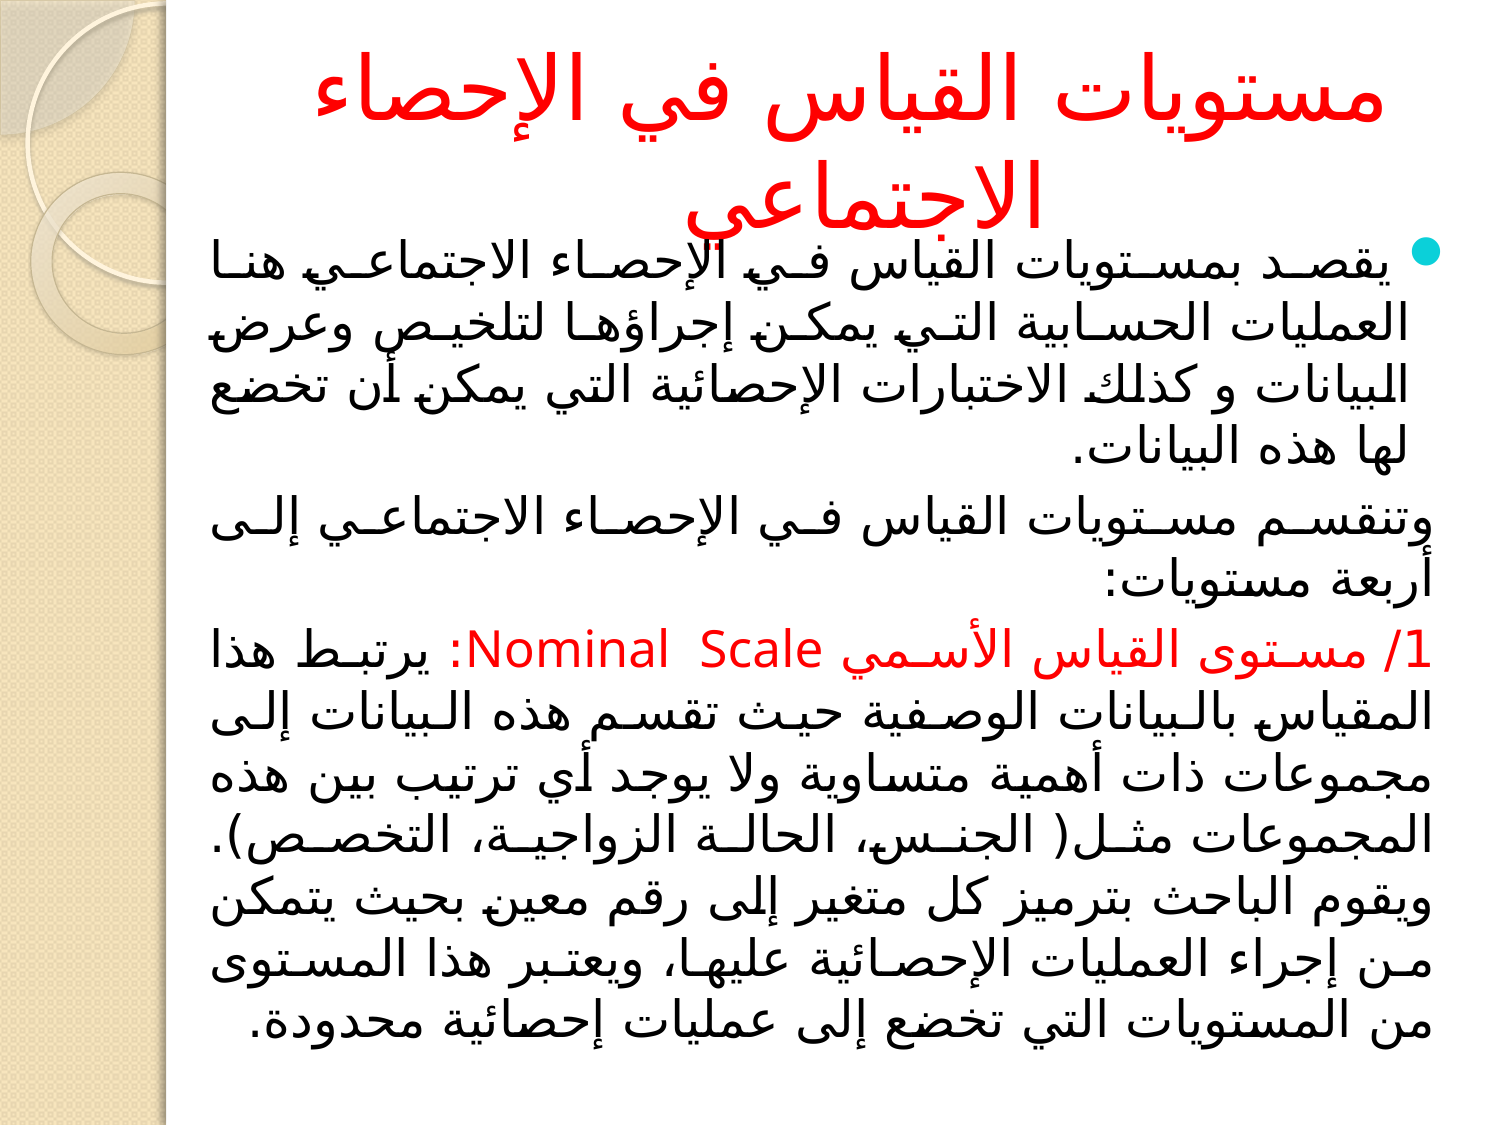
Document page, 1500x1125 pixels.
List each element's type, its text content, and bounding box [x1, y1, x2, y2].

list يقصد بمستويات القياس في الإحصاء الاجتماعي هنا العمليات الحسابية التي يمكن إجراؤها لتلخيص وعرض البيانات و كذلك الاختبارات الإحصائية التي يمكن أن تخضع لها هذه البيانات. وتنقسم مستويات القياس في الإحصاء الاجتماعي إلى أربعة مستويات: 1/ مستوى القياس الأسمي Nominal Scale: يرتبط هذا المقياس بالبيانات الوصفية حيث تقسم هذه البيانات إلى مجموعات ذات أهمية متساوية ولا يوجد أي ترتيب بين هذه المجموعات مثل( الجنس، الحالة الزواجية، التخصص). ويقوم الباحث بترميز كل متغير إلى رقم معين بحيث يتمكن من إجراء العمليات الإحصائية عليها، ويعتبر هذا المستوى من المستويات التي تخضع إلى عمليات إحصائية محدودة. [194, 219, 1461, 1071]
title مستويات القياس في الإحصاء الاجتماعي [235, 45, 1466, 233]
